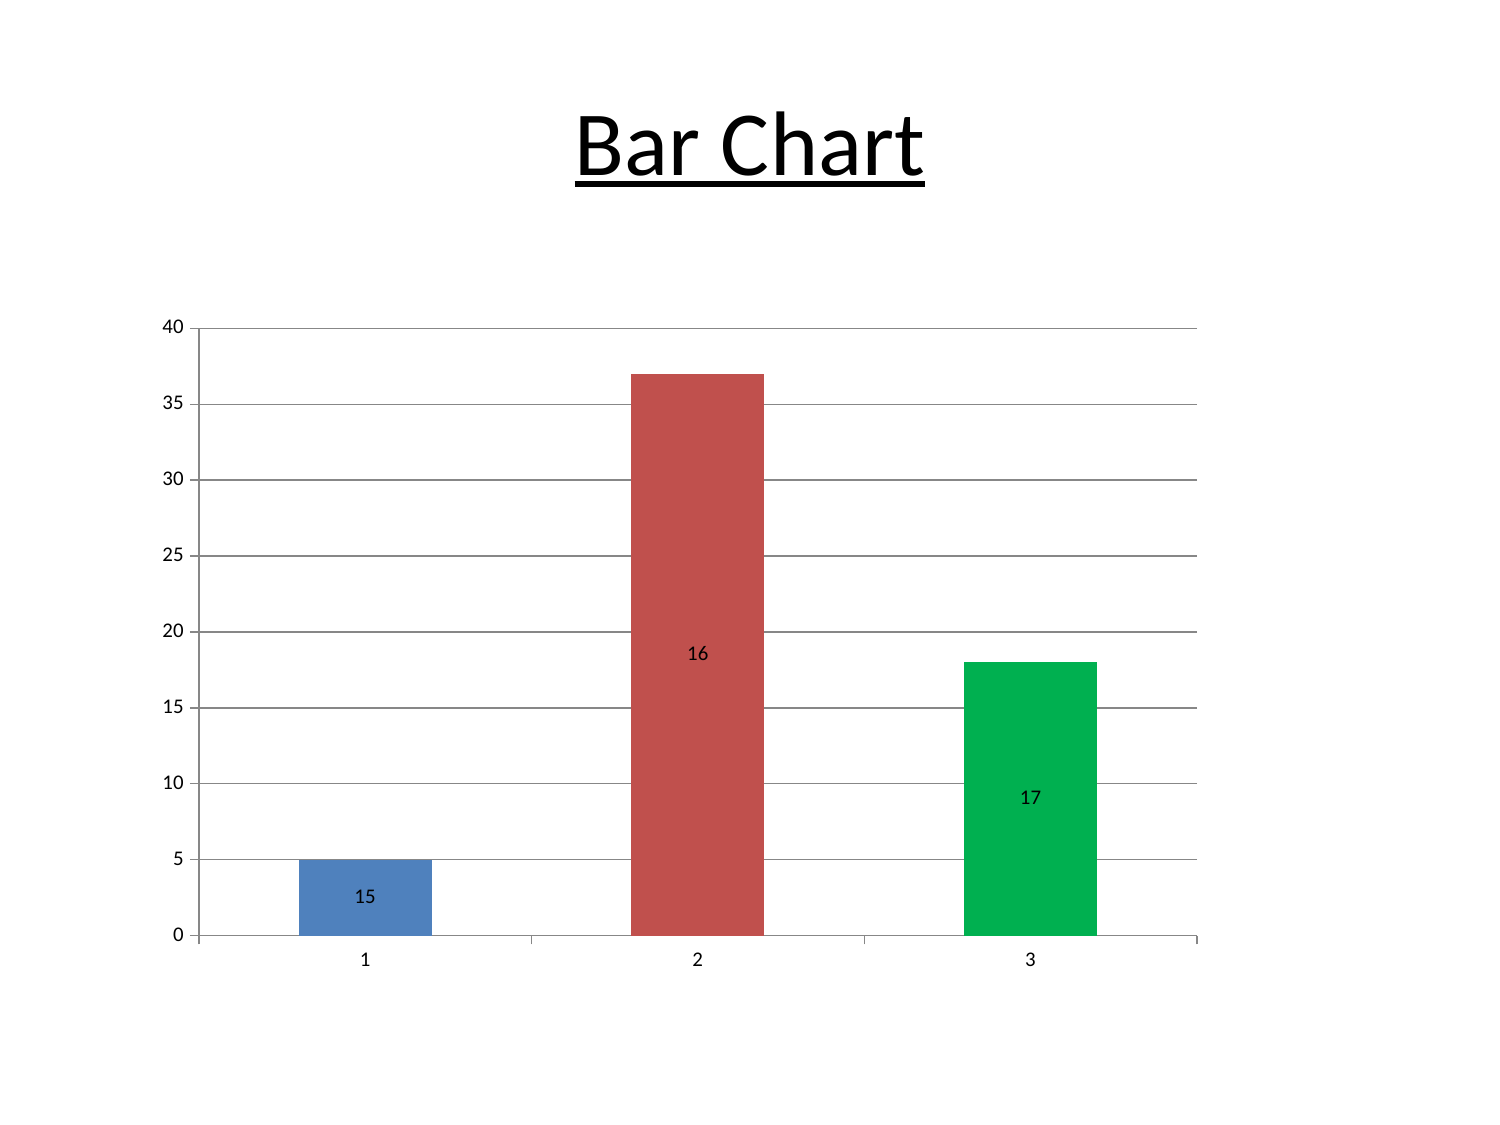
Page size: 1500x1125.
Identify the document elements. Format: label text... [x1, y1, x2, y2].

title Bar Chart [75, 45, 1425, 233]
chart [140, 304, 1219, 985]
